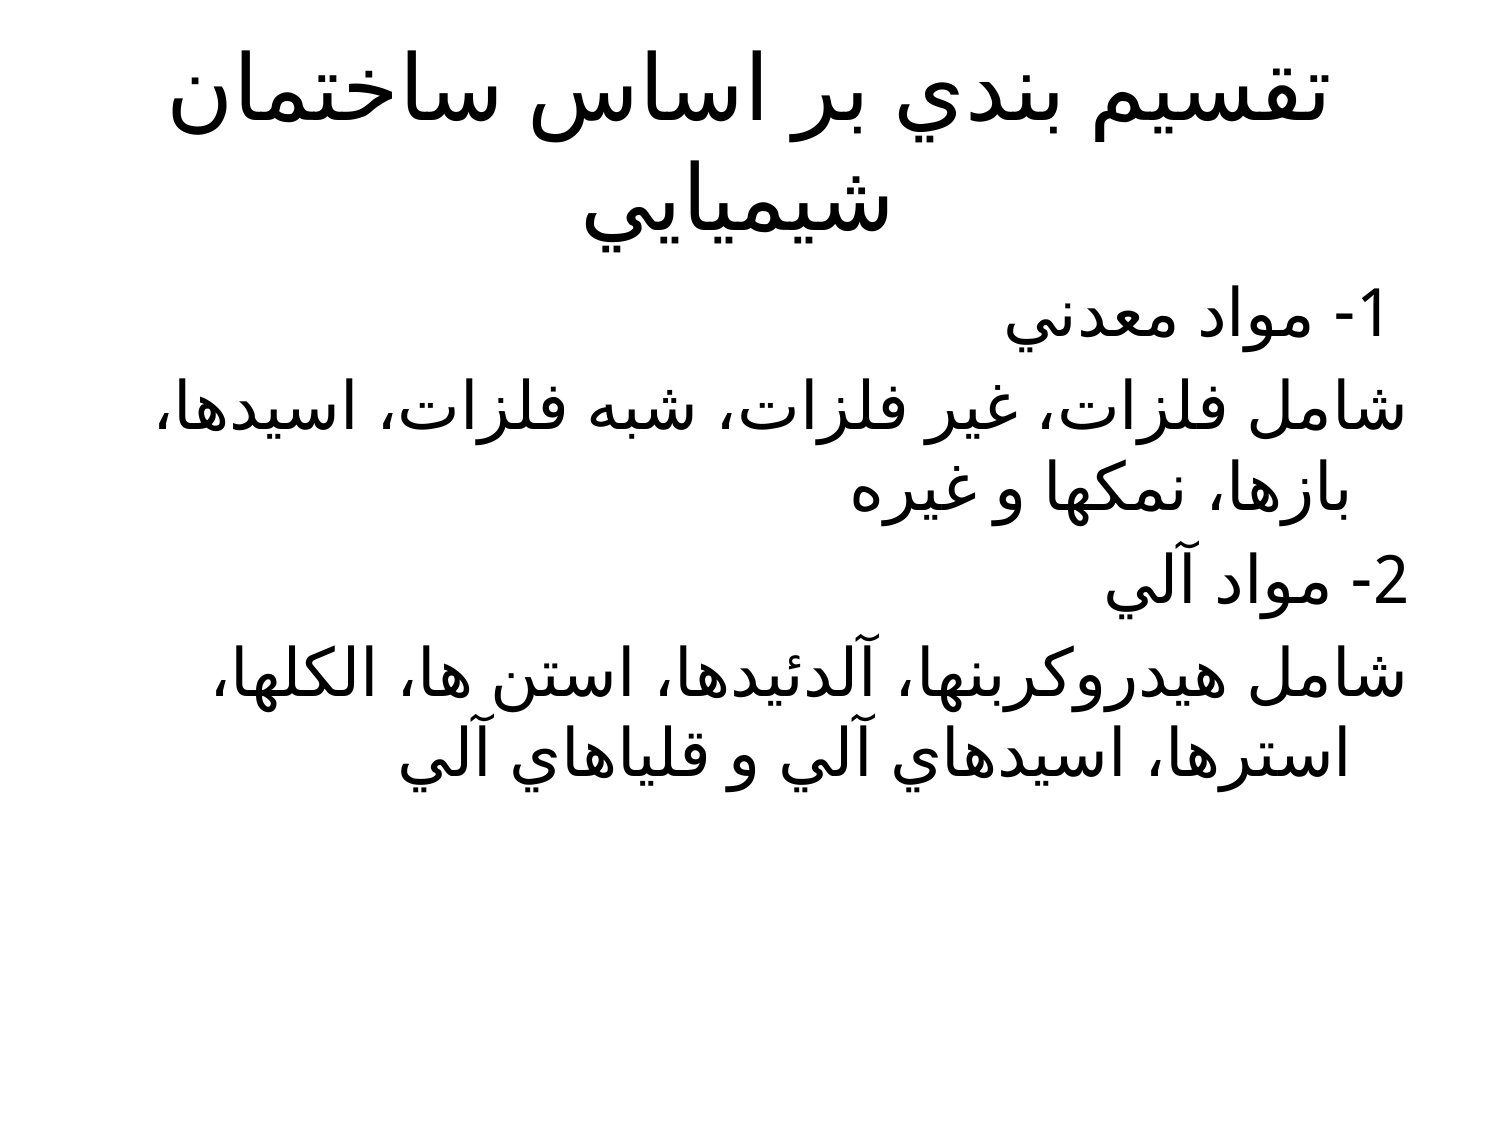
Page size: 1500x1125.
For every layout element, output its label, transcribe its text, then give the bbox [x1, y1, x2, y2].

title تقسيم بندي بر اساس ساختمان شيميايي [75, 45, 1425, 233]
list 1- مواد معدني شامل فلزات، غير فلزات، شبه فلزات، اسيدها، بازها، نمكها و غيره 2- مواد آلي شامل هيدروكربنها، آلدئيدها، استن ها، الكلها، استرها، اسيدهاي آلي و قلياهاي آلي [75, 262, 1425, 1005]
